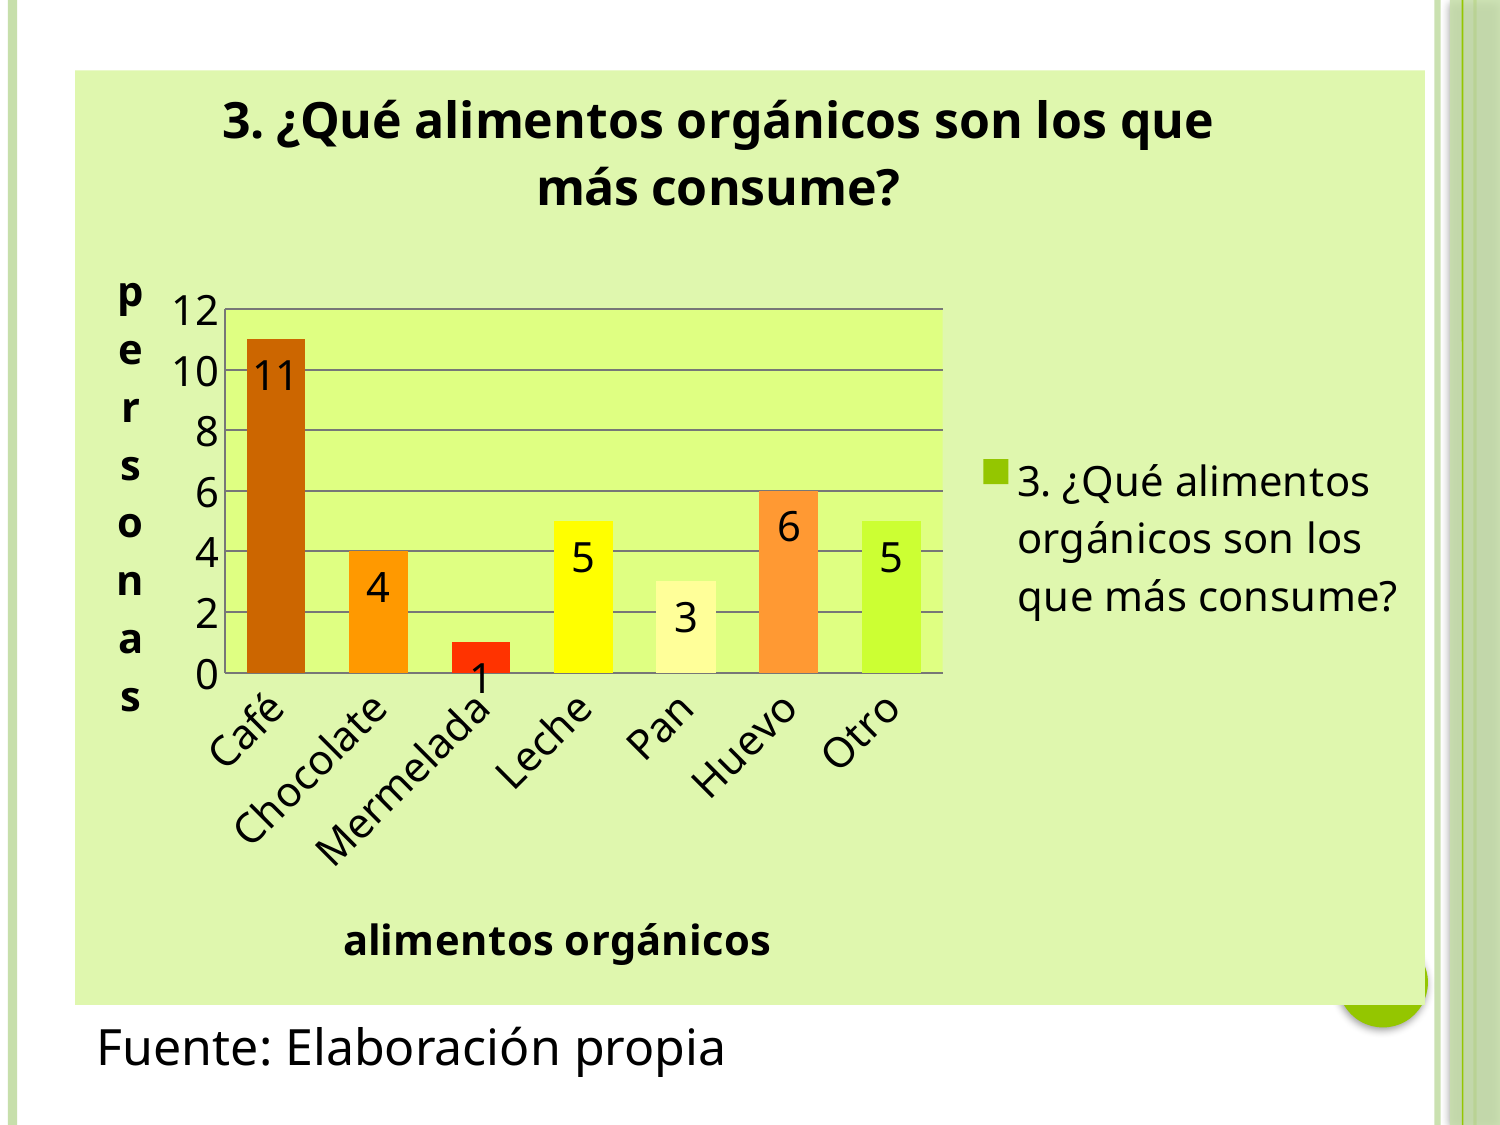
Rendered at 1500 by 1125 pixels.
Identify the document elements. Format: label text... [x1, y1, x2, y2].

chart [74, 69, 1426, 1006]
text_box Fuente: Elaboración propia [81, 1015, 774, 1083]
